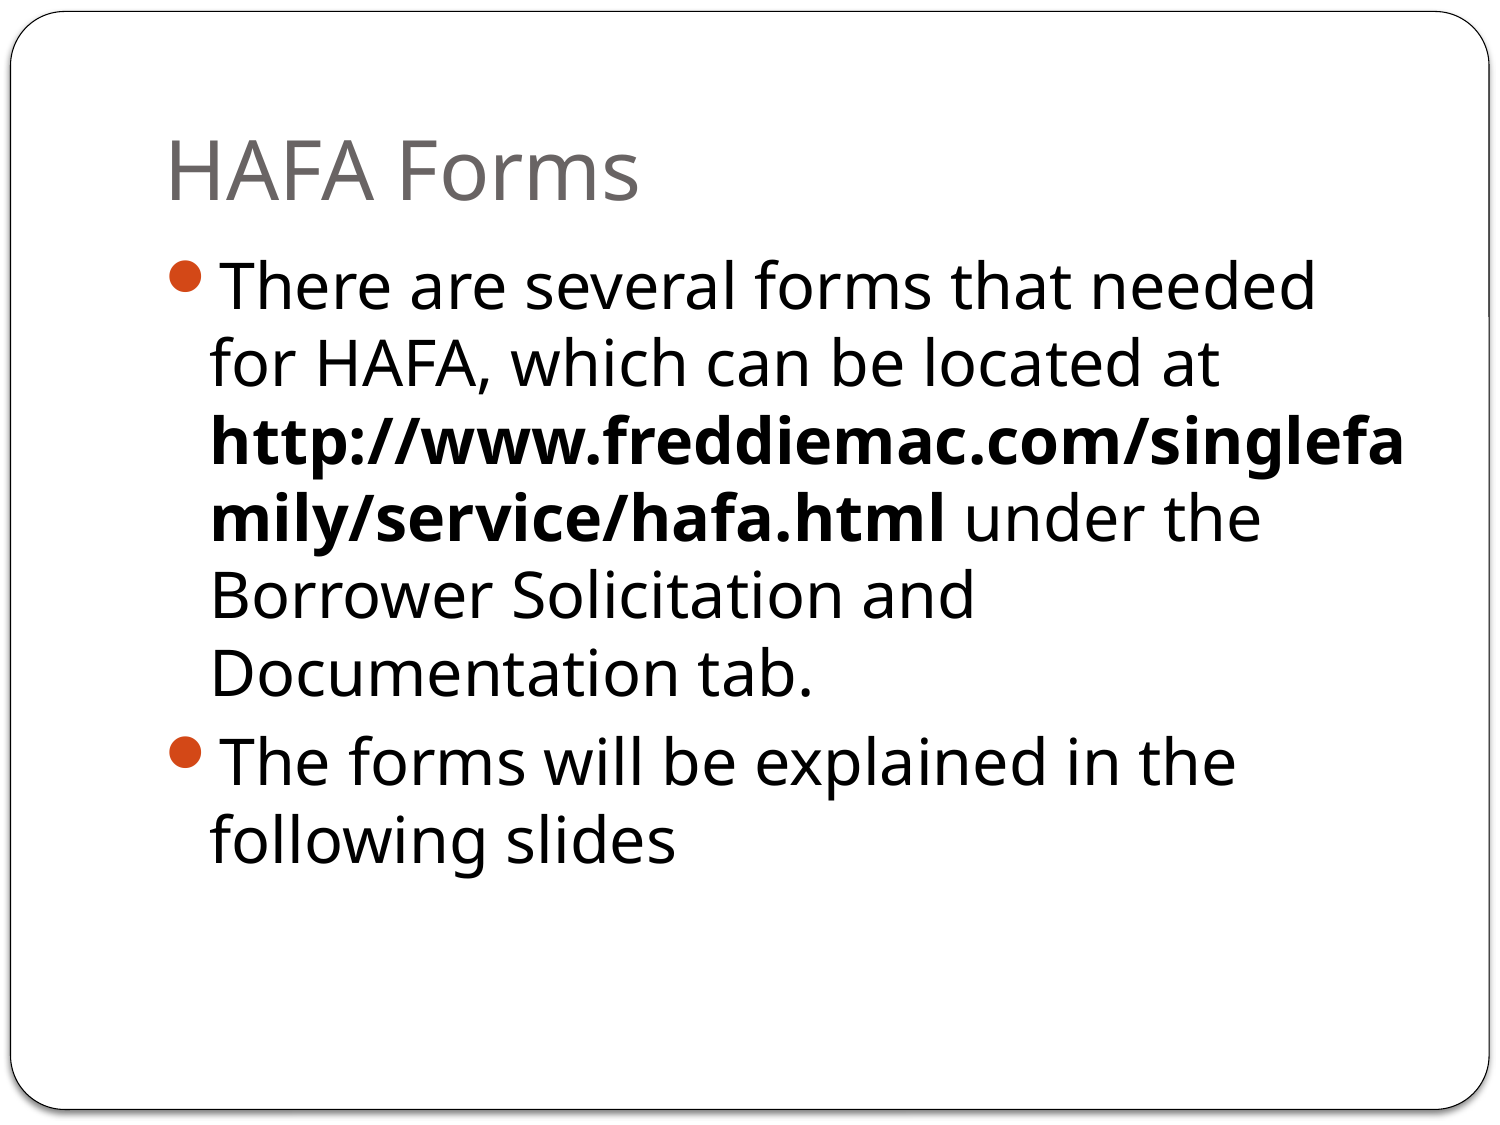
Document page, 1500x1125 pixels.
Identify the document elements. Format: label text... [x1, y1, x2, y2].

list There are several forms that needed for HAFA, which can be located at http://www.freddiemac.com/singlefamily/service/hafa.html under the Borrower Solicitation and Documentation tab. The forms will be explained in the following slides [150, 237, 1425, 988]
title HAFA Forms [150, 45, 1425, 233]
